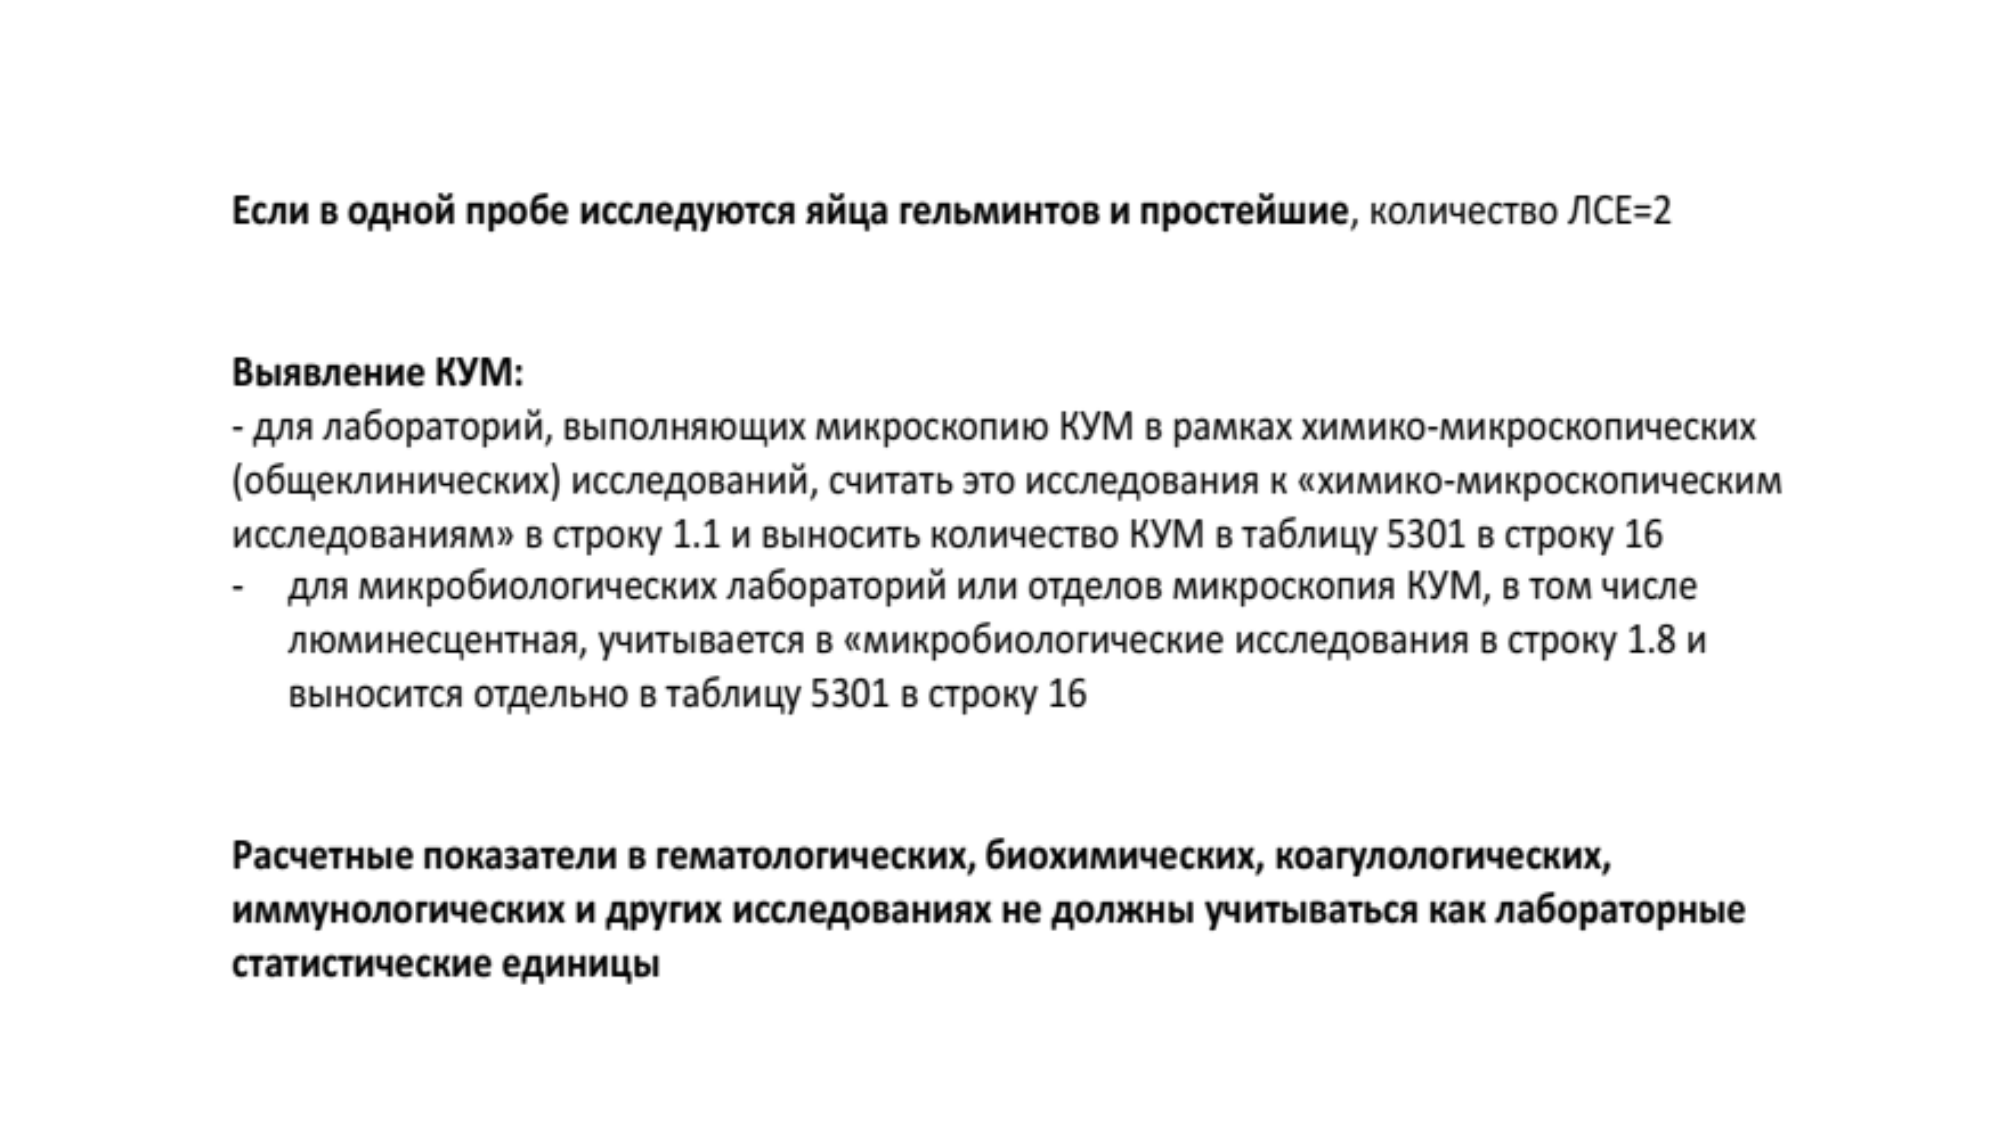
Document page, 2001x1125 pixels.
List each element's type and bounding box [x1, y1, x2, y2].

picture [186, 168, 1787, 1003]
